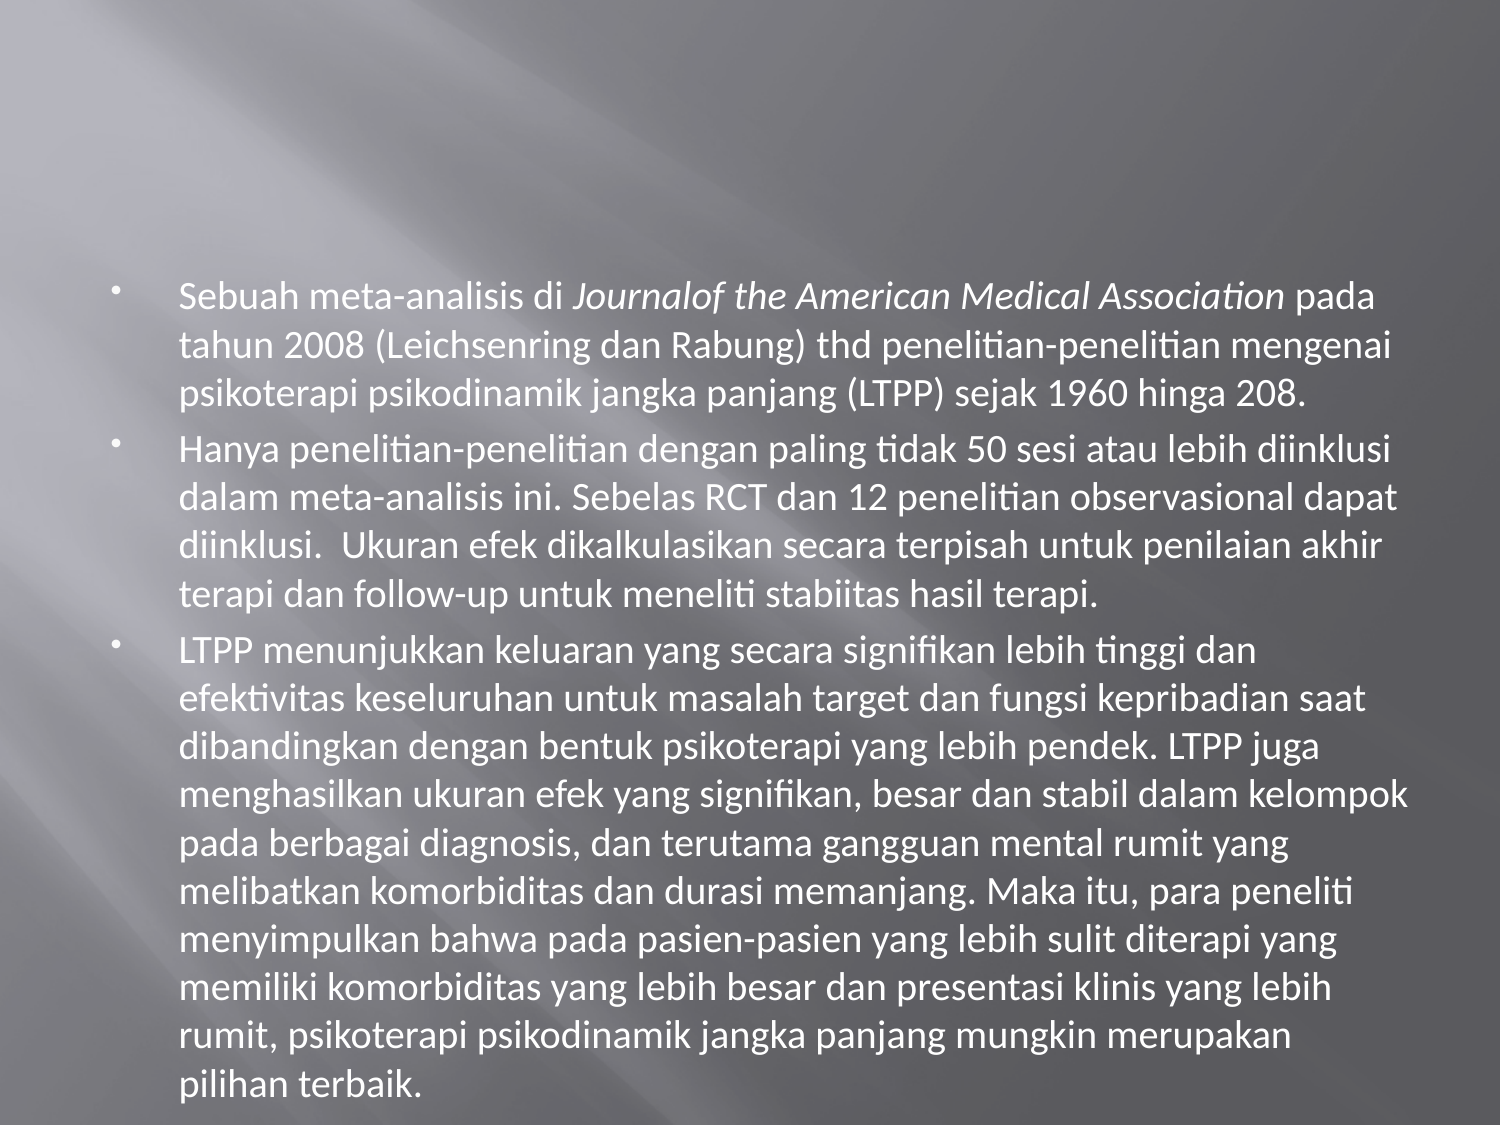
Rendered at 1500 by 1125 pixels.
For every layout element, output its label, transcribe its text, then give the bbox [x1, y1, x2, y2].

list Sebuah meta-analisis di Journalof the American Medical Association pada tahun 2008 (Leichsenring dan Rabung) thd penelitian-penelitian mengenai psikoterapi psikodinamik jangka panjang (LTPP) sejak 1960 hinga 208. Hanya penelitian-penelitian dengan paling tidak 50 sesi atau lebih diinklusi dalam meta-analisis ini. Sebelas RCT dan 12 penelitian observasional dapat diinklusi. Ukuran efek dikalkulasikan secara terpisah untuk penilaian akhir terapi dan follow-up untuk meneliti stabiitas hasil terapi. LTPP menunjukkan keluaran yang secara signifikan lebih tinggi dan efektivitas keseluruhan untuk masalah target dan fungsi kepribadian saat dibandingkan dengan bentuk psikoterapi yang lebih pendek. LTPP juga menghasilkan ukuran efek yang signifikan, besar dan stabil dalam kelompok pada berbagai diagnosis, dan terutama gangguan mental rumit yang melibatkan komorbiditas dan durasi memanjang. Maka itu, para peneliti menyimpulkan bahwa pada pasien-pasien yang lebih sulit diterapi yang memiliki komorbiditas yang lebih besar dan presentasi klinis yang lebih rumit, psikoterapi psikodinamik jangka panjang mungkin merupakan pilihan terbaik. [75, 262, 1425, 1125]
